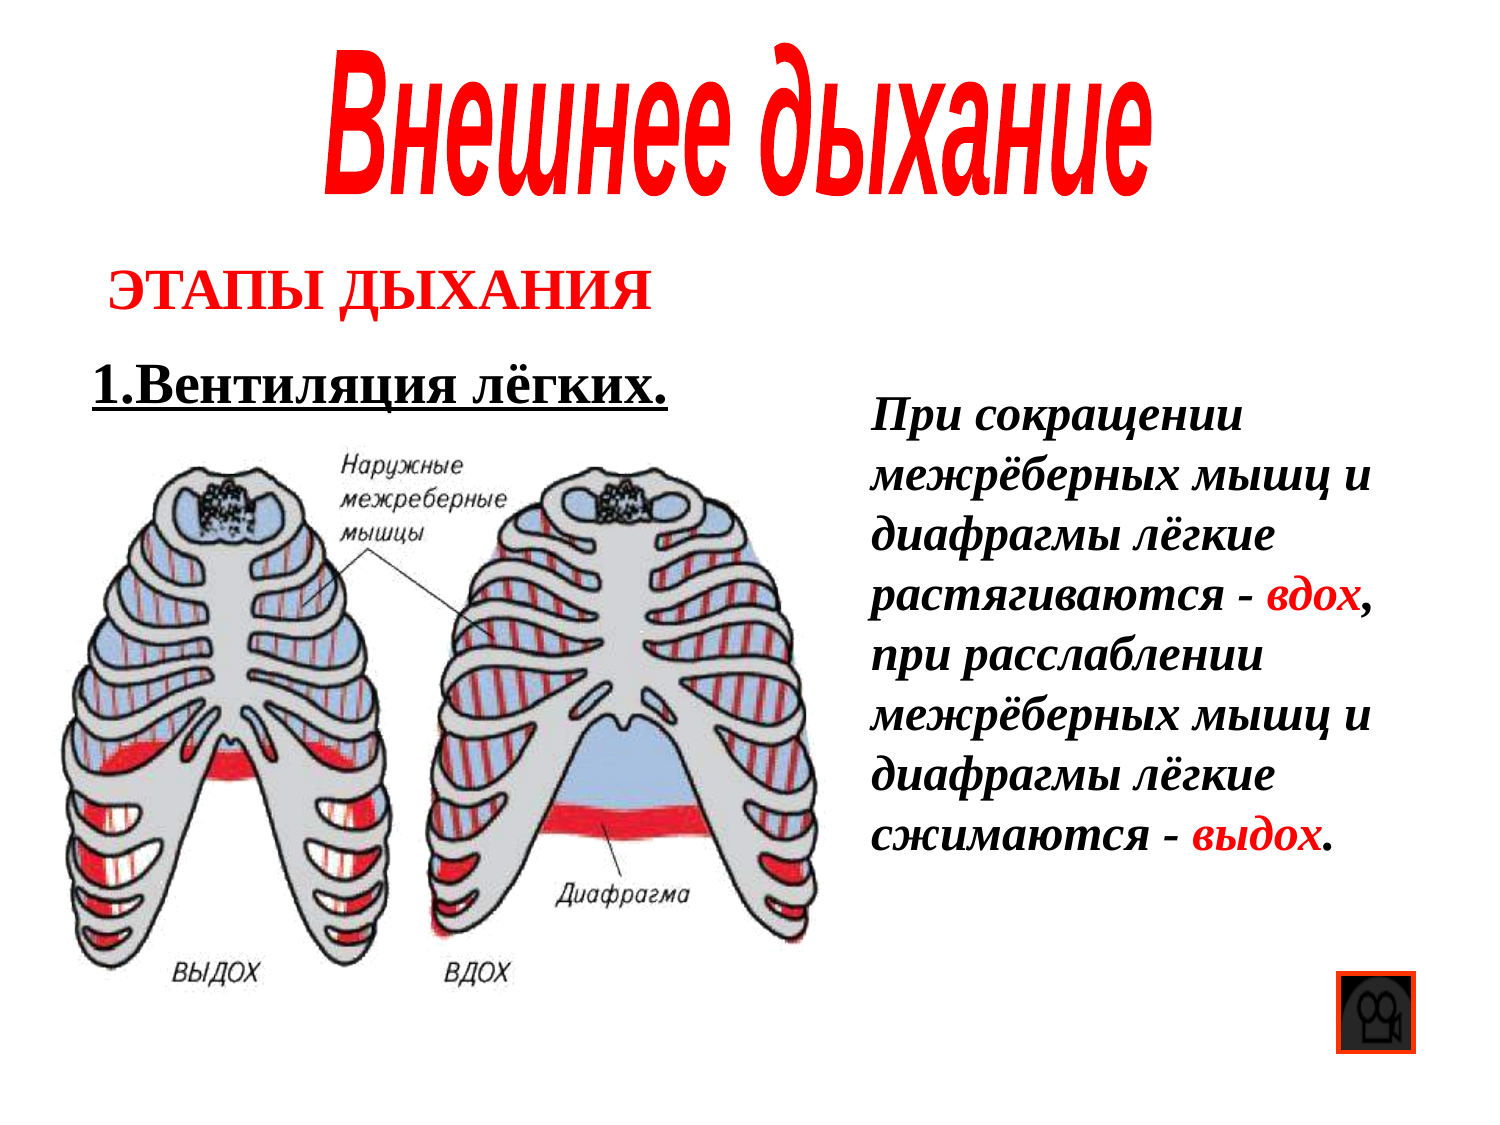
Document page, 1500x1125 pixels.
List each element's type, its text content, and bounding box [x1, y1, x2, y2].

text_box ЭТАПЫ ДЫХАНИЯ [91, 243, 668, 329]
text_box При сокращении межрёберных мышц и диафрагмы лёгкие растягиваются - вдох, при расслаблении межрёберных мышц и диафрагмы лёгкие сжимаются - выдох. [856, 373, 1453, 868]
picture [52, 443, 827, 1000]
text_box 1.Вентиляция лёгких. [76, 338, 692, 423]
picture [1340, 975, 1412, 1050]
